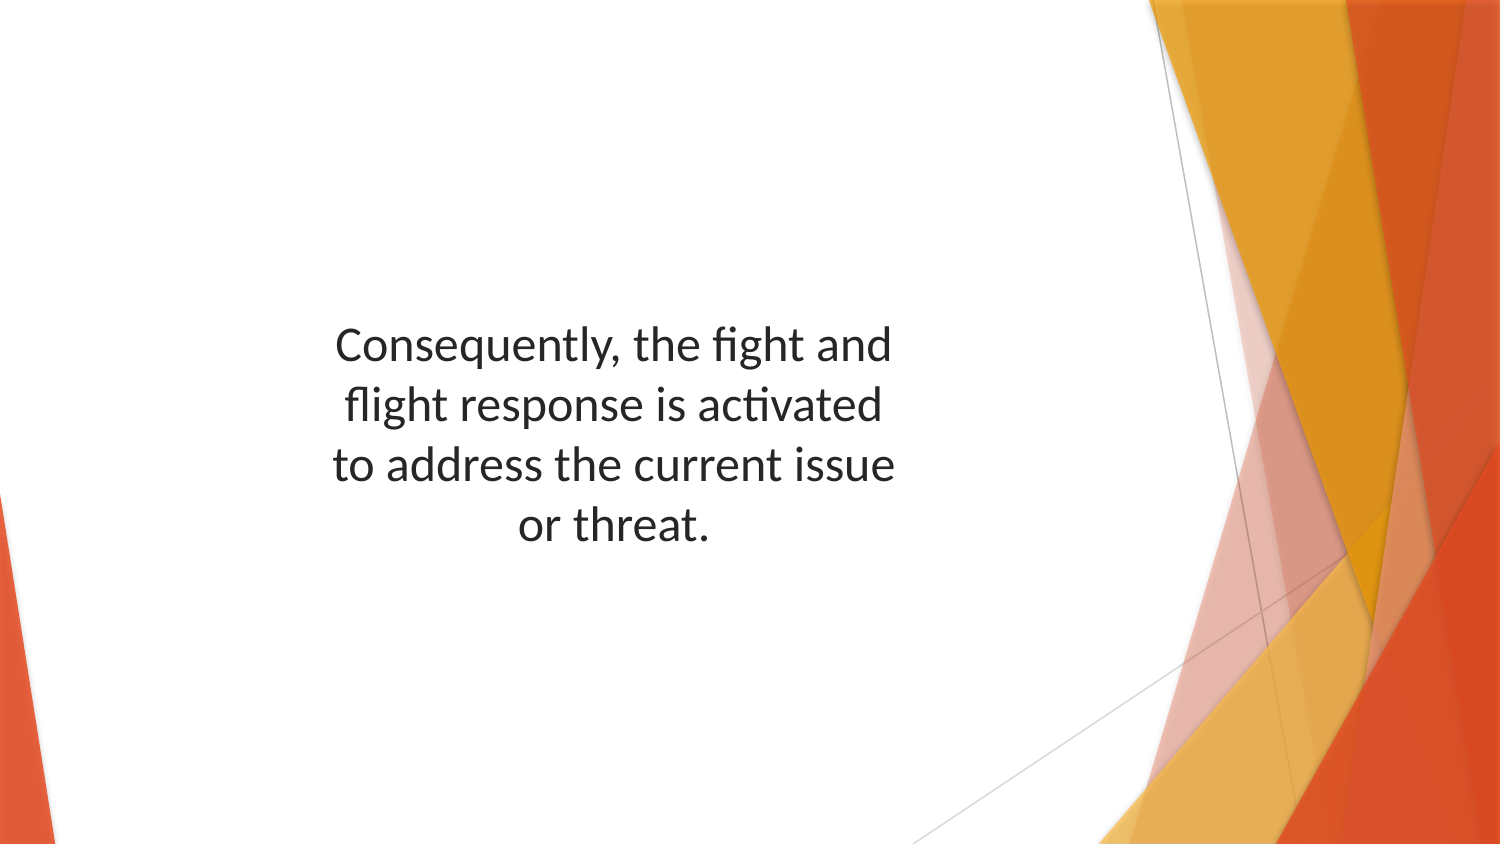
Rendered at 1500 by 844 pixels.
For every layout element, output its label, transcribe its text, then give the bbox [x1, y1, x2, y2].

list Consequently, the fight and flight response is activated to address the current issue or threat. [312, 303, 916, 540]
